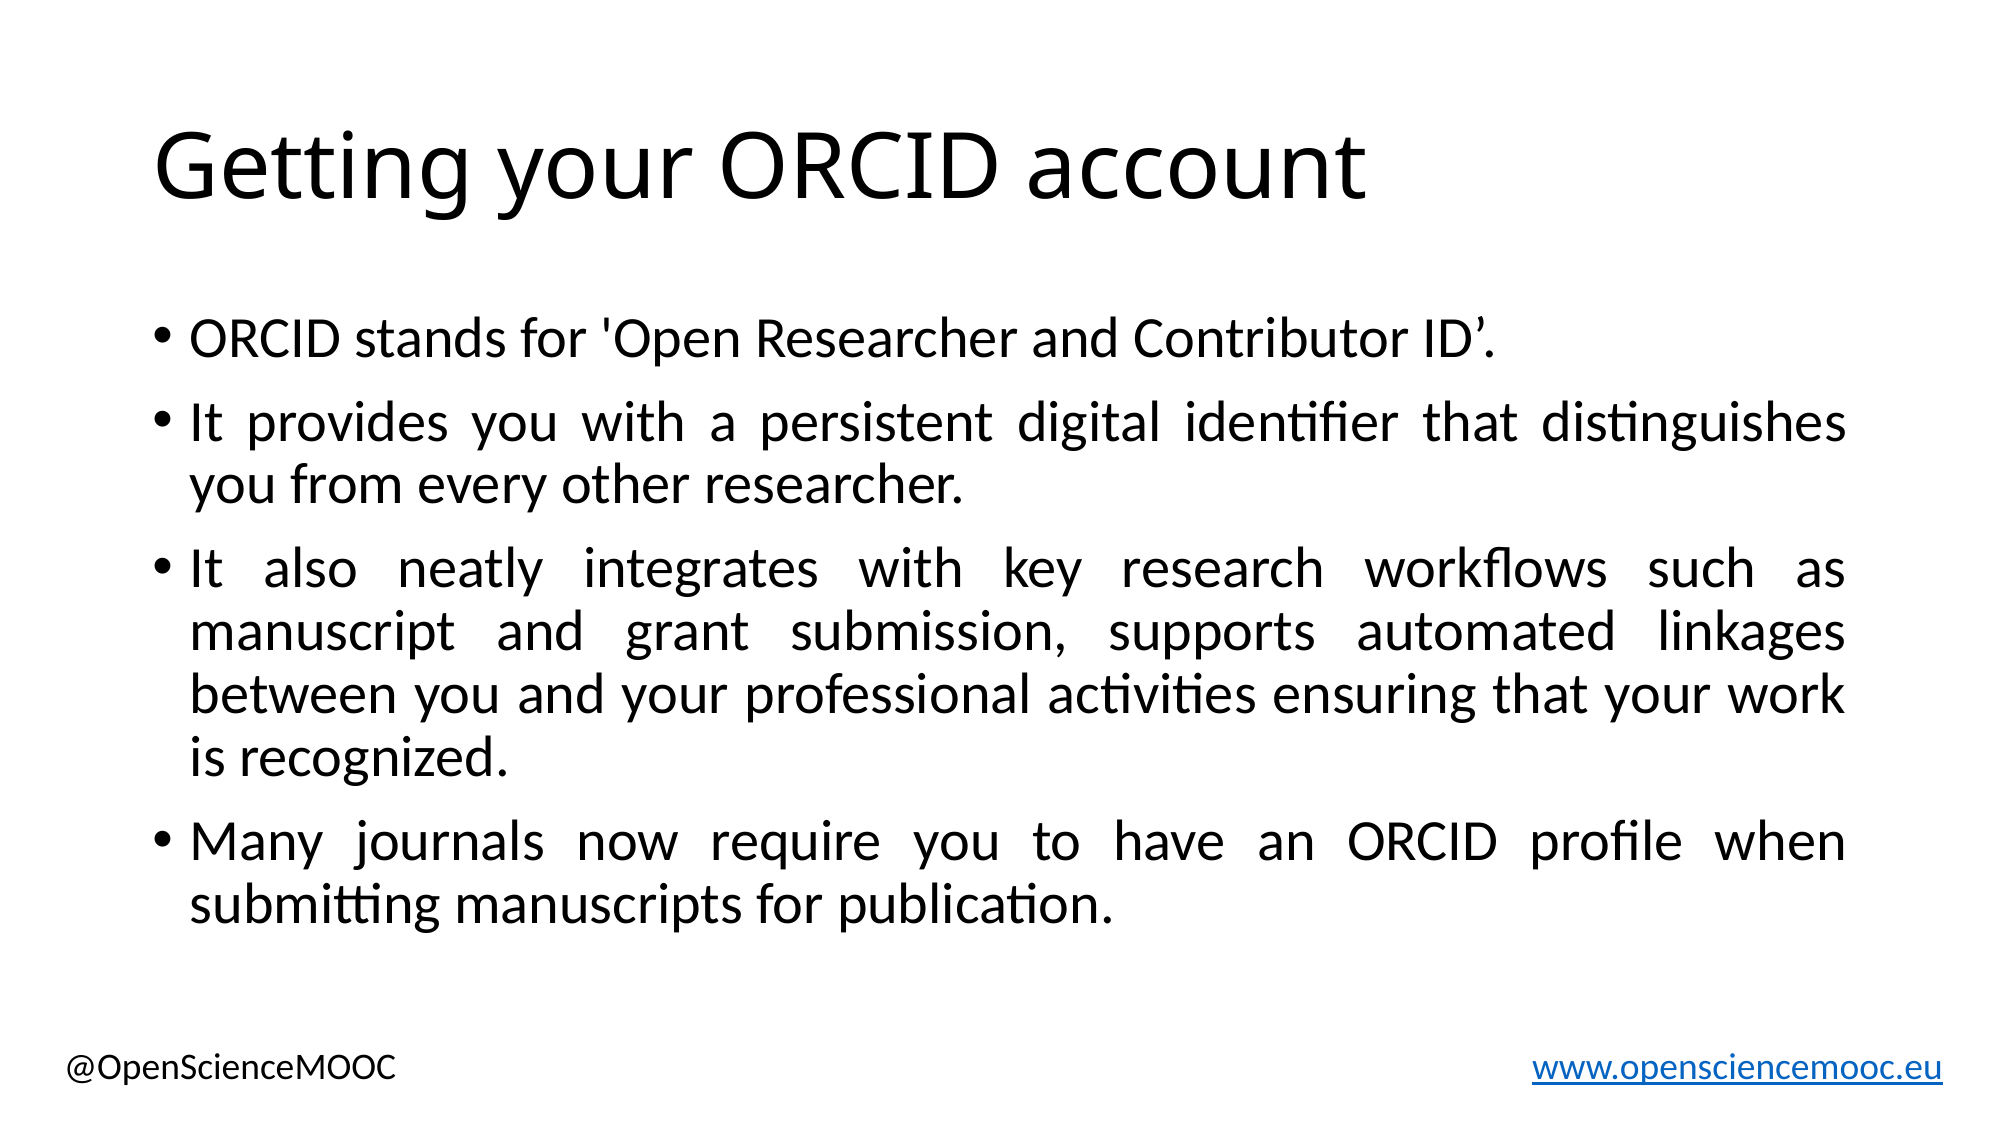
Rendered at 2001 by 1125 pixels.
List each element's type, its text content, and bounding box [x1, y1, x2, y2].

list ORCID stands for 'Open Researcher and Contributor ID’. It provides you with a persistent digital identifier that distinguishes you from every other researcher. It also neatly integrates with key research workflows such as manuscript and grant submission, supports automated linkages between you and your professional activities ensuring that your work is recognized. Many journals now require you to have an ORCID profile when submitting manuscripts for publication. [137, 299, 1863, 1014]
text_box www.opensciencemooc.eu [1517, 1034, 1959, 1095]
text_box @OpenScienceMOOC [49, 1034, 412, 1095]
title Getting your ORCID account [137, 59, 1863, 278]
